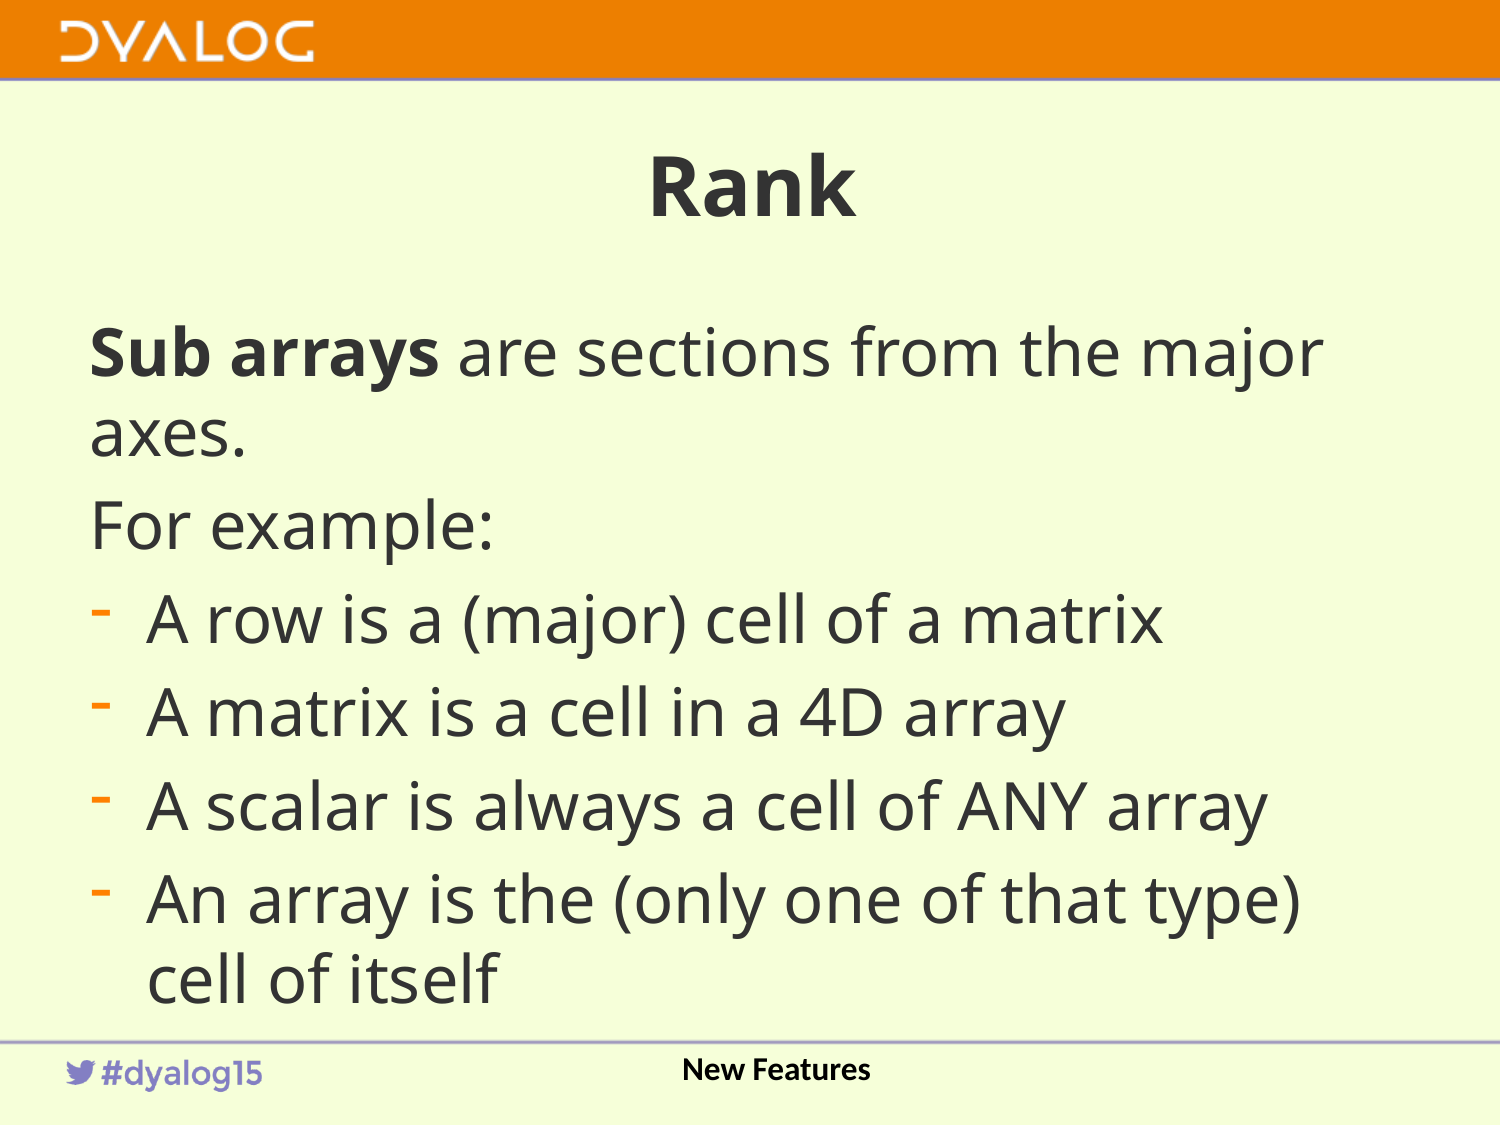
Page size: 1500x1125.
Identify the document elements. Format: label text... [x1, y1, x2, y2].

picture [0, 0, 1500, 1125]
list Sub arrays are sections from the major axes. For example: A row is a (major) cell of a matrix A matrix is a cell in a 4D array A scalar is always a cell of ANY array An array is the (only one of that type) cell of itself [75, 302, 1425, 1005]
footer New Features [667, 1039, 892, 1100]
title Rank [76, 125, 1427, 256]
